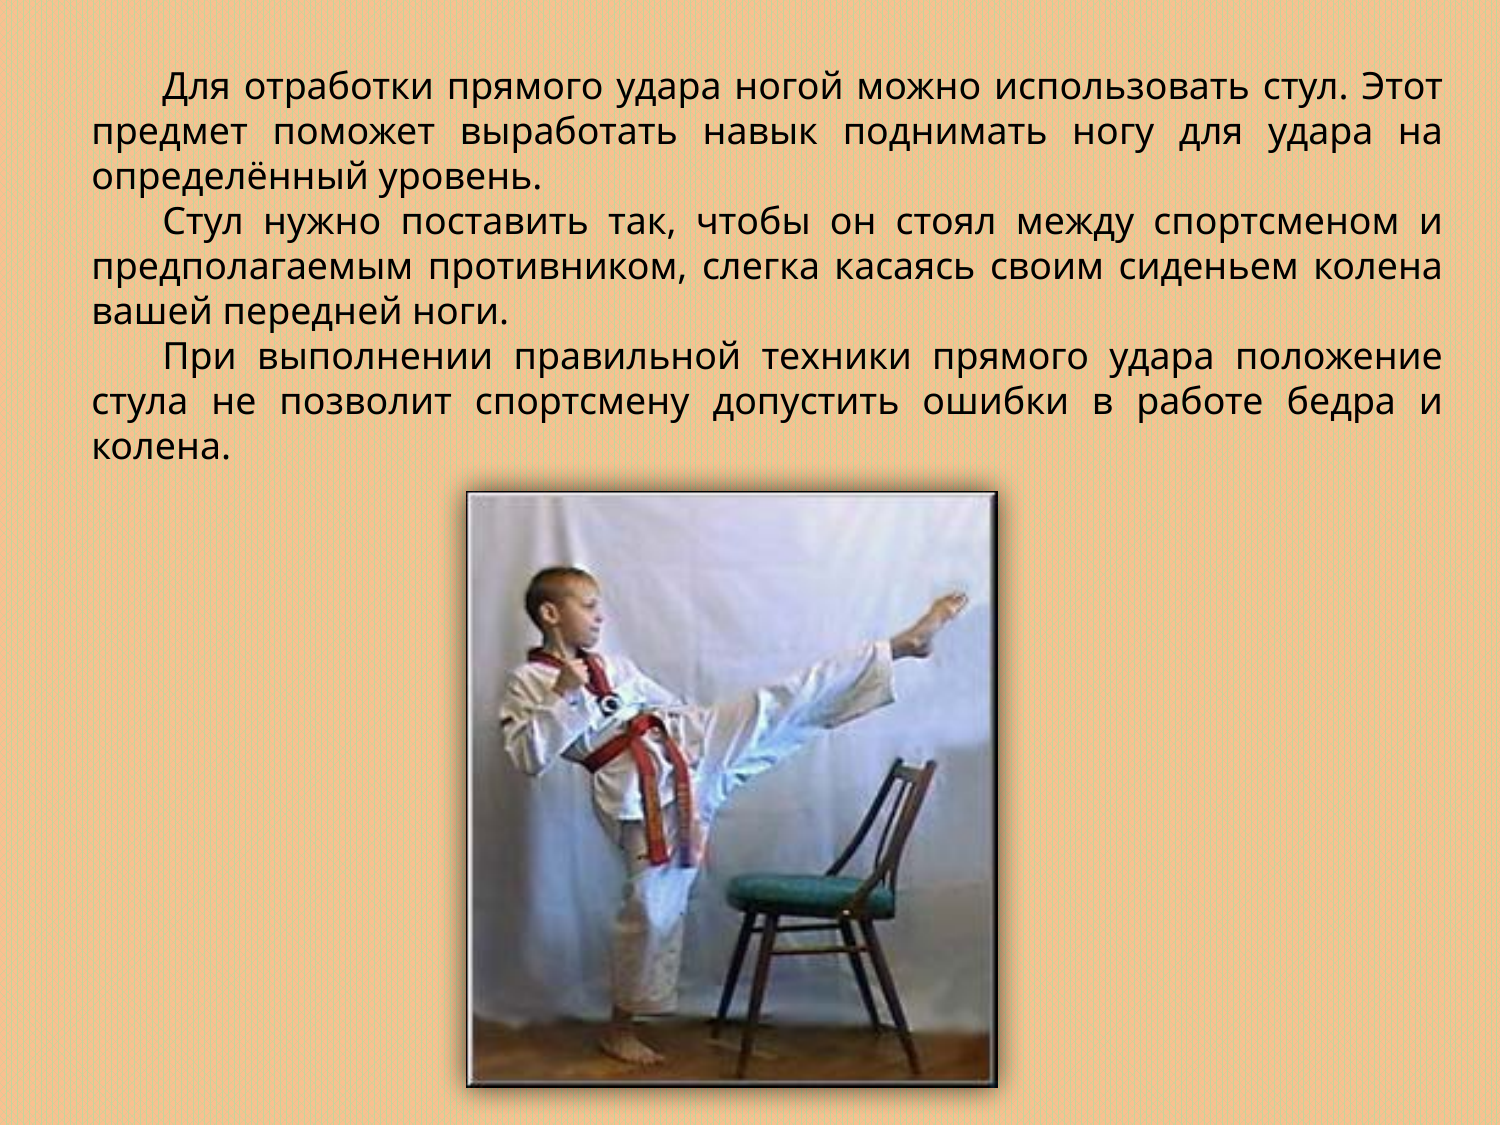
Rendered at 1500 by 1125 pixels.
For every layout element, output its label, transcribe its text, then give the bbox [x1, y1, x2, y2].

text_box Для отработки прямого удара ногой можно использовать стул. Этот предмет поможет выработать навык поднимать ногу для удара на определённый уровень. Стул нужно поставить так, чтобы он стоял между спортсменом и предполагаемым противником, слегка касаясь своим сиденьем колена вашей передней ноги. При выполнении правильной техники прямого удара положение стула не позволит спортсмену допустить ошибки в работе бедра и колена. [76, 55, 1459, 475]
picture [466, 491, 999, 1089]
